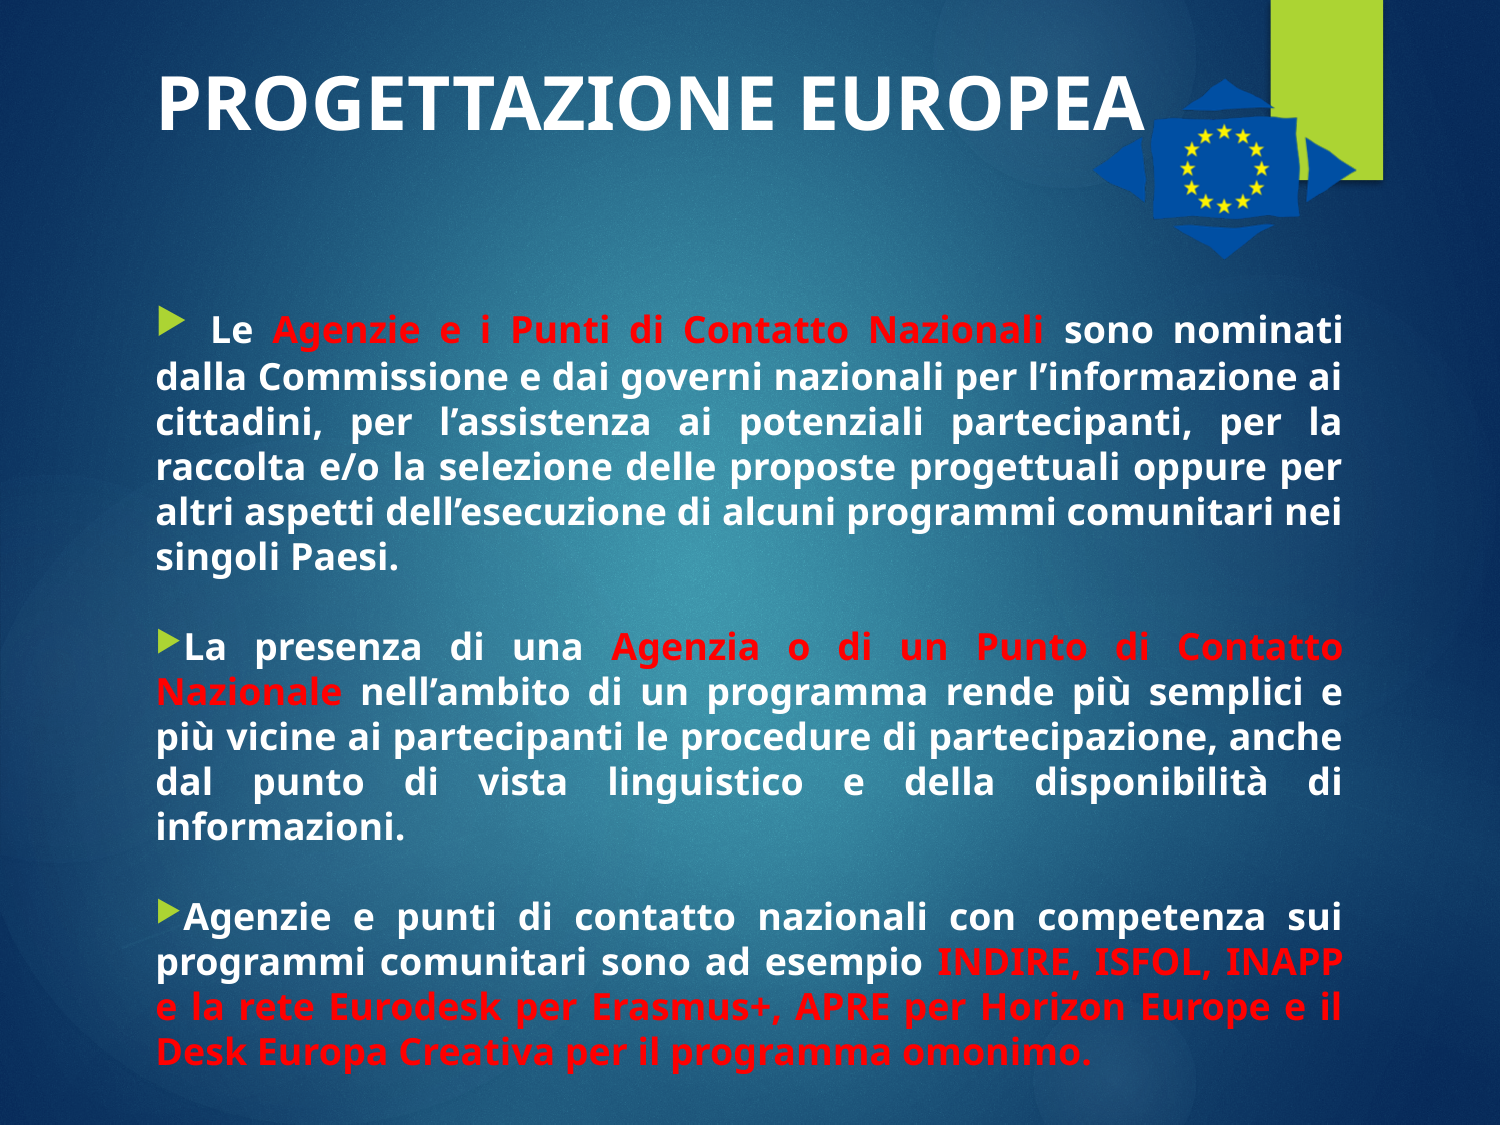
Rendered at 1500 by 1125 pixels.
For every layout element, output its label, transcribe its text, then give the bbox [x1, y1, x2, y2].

picture [1088, 76, 1360, 262]
list Le Agenzie e i Punti di Contatto Nazionali sono nominati dalla Commissione e dai governi nazionali per l’informazione ai cittadini, per l’assistenza ai potenziali partecipanti, per la raccolta e/o la selezione delle proposte progettuali oppure per altri aspetti dell’esecuzione di alcuni programmi comunitari nei singoli Paesi. La presenza di una Agenzia o di un Punto di Contatto Nazionale nell’ambito di un programma rende più semplici e più vicine ai partecipanti le procedure di partecipazione, anche dal punto di vista linguistico e della disponibilità di informazioni. Agenzie e punti di contatto nazionali con competenza sui programmi comunitari sono ad esempio INDIRE, ISFOL, INAPP e la rete Eurodesk per Erasmus+, APRE per Horizon Europe e il Desk Europa Creativa per il programma omonimo. [140, 290, 1360, 1051]
title progettazione europea [140, 48, 1360, 290]
